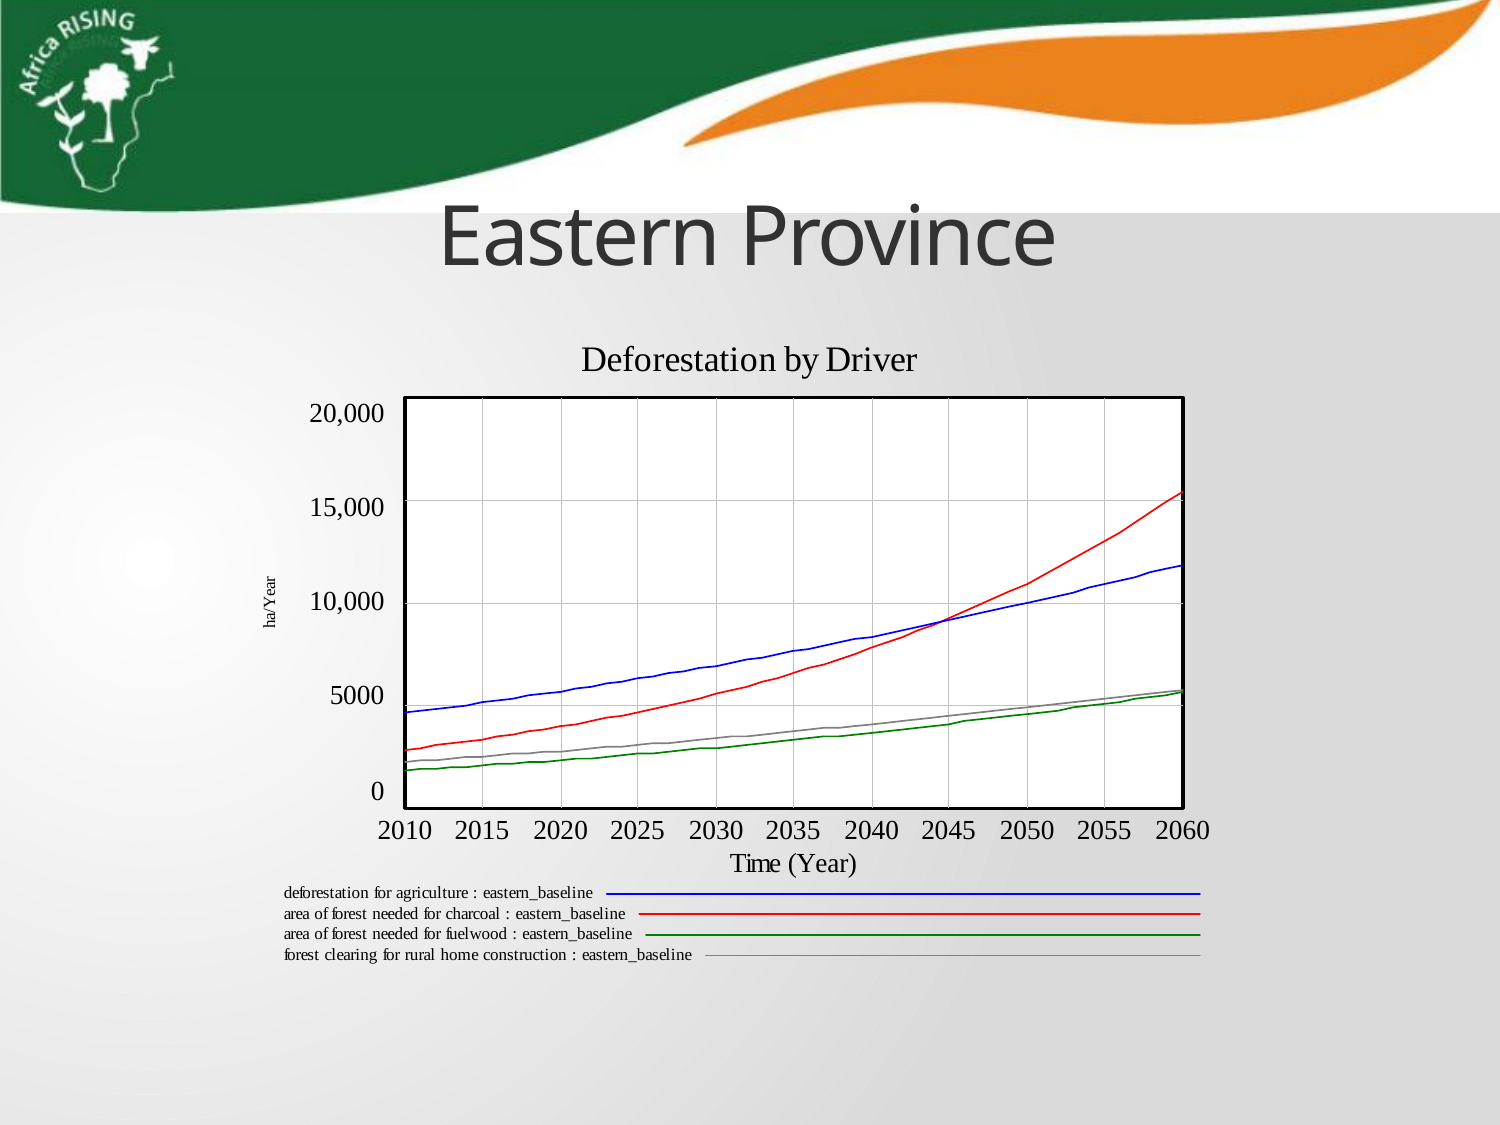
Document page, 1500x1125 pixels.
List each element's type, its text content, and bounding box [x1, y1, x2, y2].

picture [0, 0, 1500, 213]
title Eastern Province [101, 174, 1396, 339]
picture [255, 318, 1242, 977]
